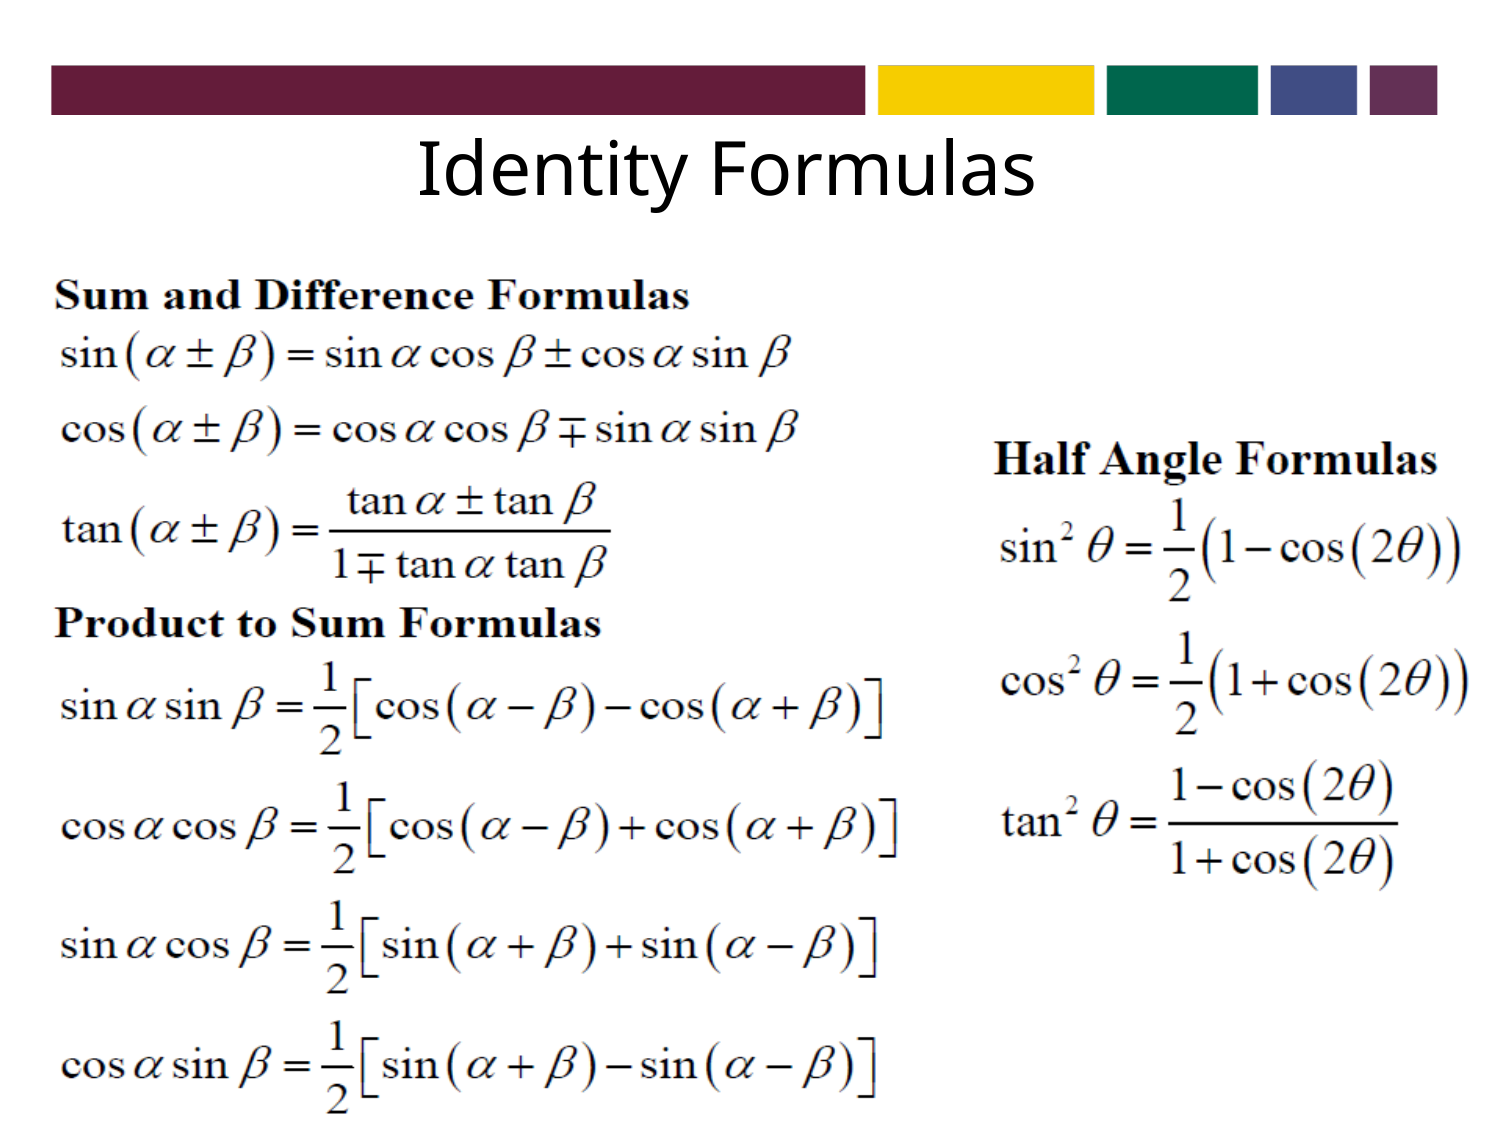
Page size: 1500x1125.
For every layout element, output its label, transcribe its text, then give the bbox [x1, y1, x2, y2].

picture [962, 437, 1500, 899]
picture [37, 49, 1438, 116]
picture [24, 274, 918, 1125]
title Identity Formulas [62, 123, 1413, 230]
